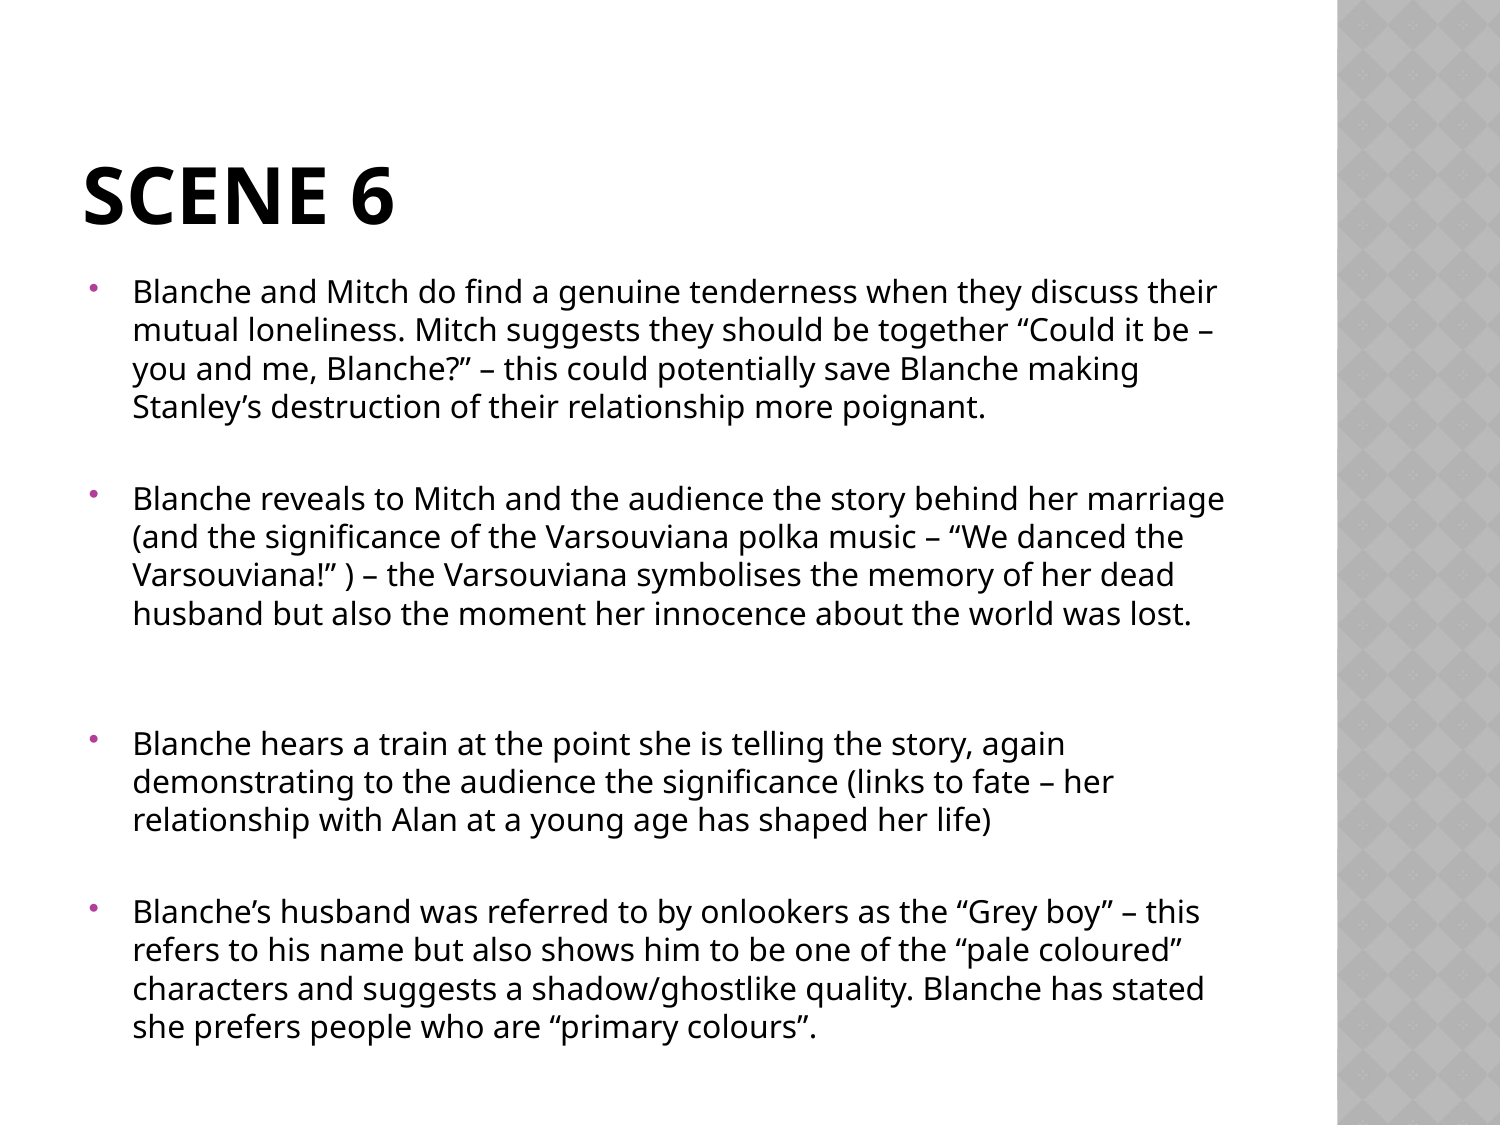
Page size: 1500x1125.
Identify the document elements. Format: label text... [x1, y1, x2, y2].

title Scene 6 [75, 52, 1263, 240]
list Blanche and Mitch do find a genuine tenderness when they discuss their mutual loneliness. Mitch suggests they should be together “Could it be – you and me, Blanche?” – this could potentially save Blanche making Stanley’s destruction of their relationship more poignant. Blanche reveals to Mitch and the audience the story behind her marriage (and the significance of the Varsouviana polka music – “We danced the Varsouviana!” ) – the Varsouviana symbolises the memory of her dead husband but also the moment her innocence about the world was lost. Blanche hears a train at the point she is telling the story, again demonstrating to the audience the significance (links to fate – her relationship with Alan at a young age has shaped her life) Blanche’s husband was referred to by onlookers as the “Grey boy” – this refers to his name but also shows him to be one of the “pale coloured” characters and suggests a shadow/ghostlike quality. Blanche has stated she prefers people who are “primary colours”. [75, 264, 1263, 1059]
